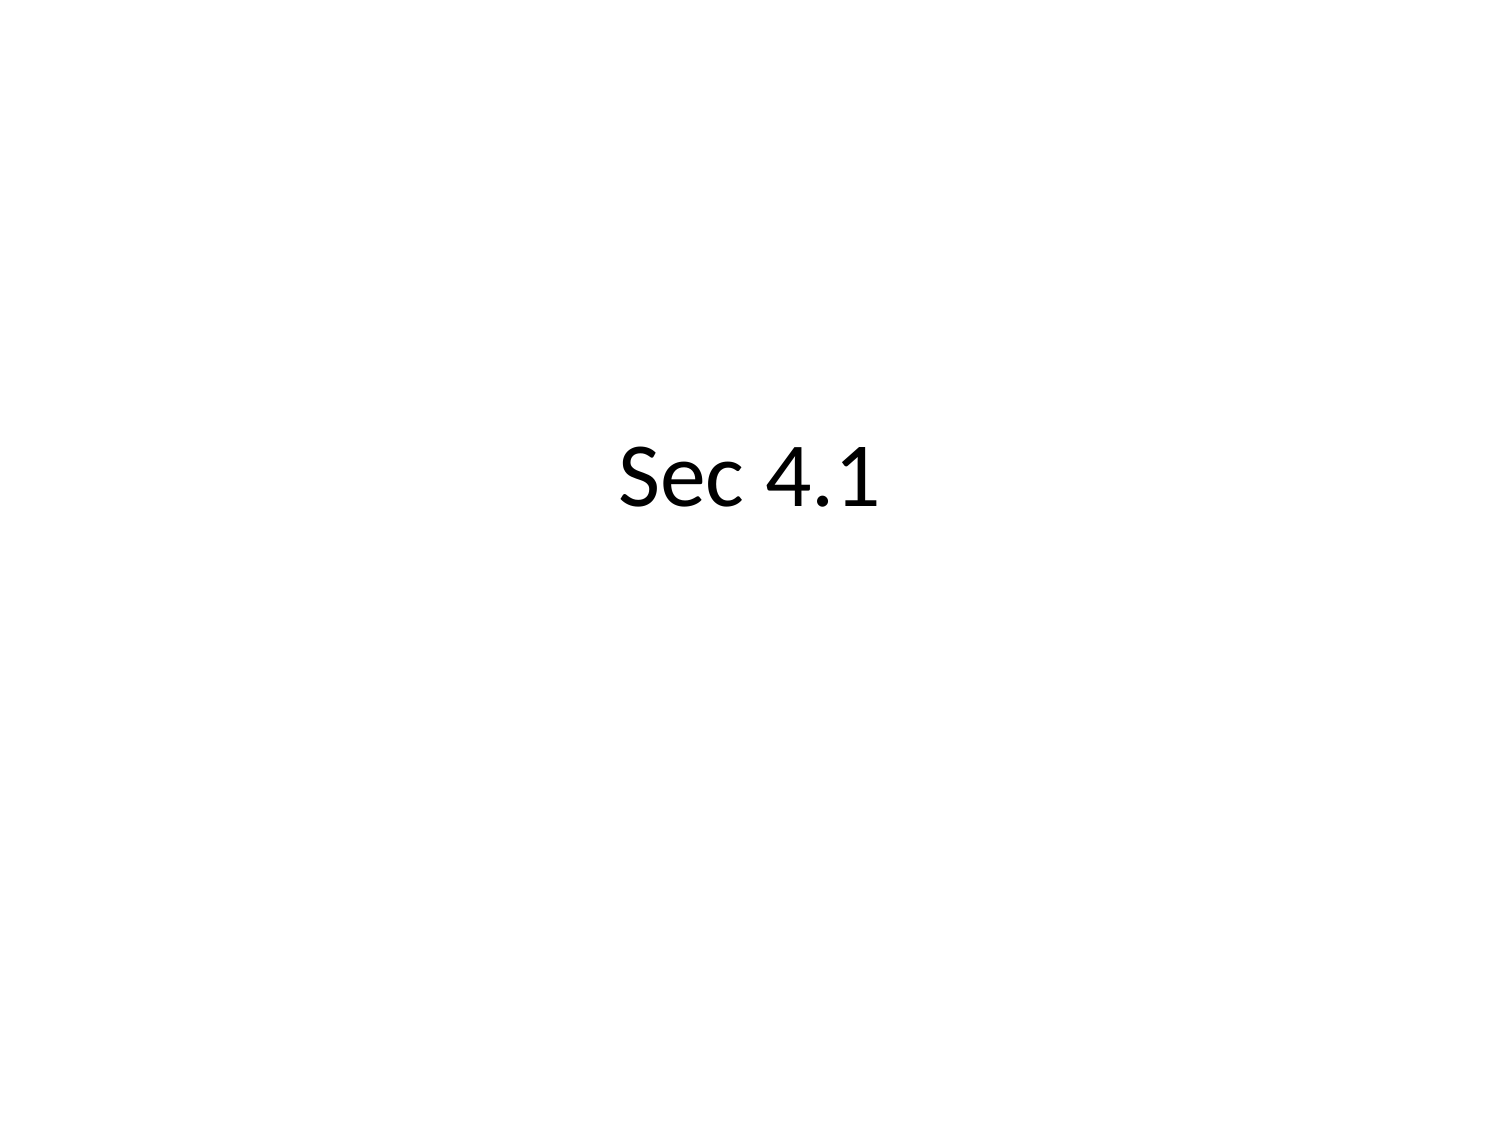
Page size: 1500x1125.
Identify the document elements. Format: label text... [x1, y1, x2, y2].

title Sec 4.1 [112, 349, 1388, 591]
